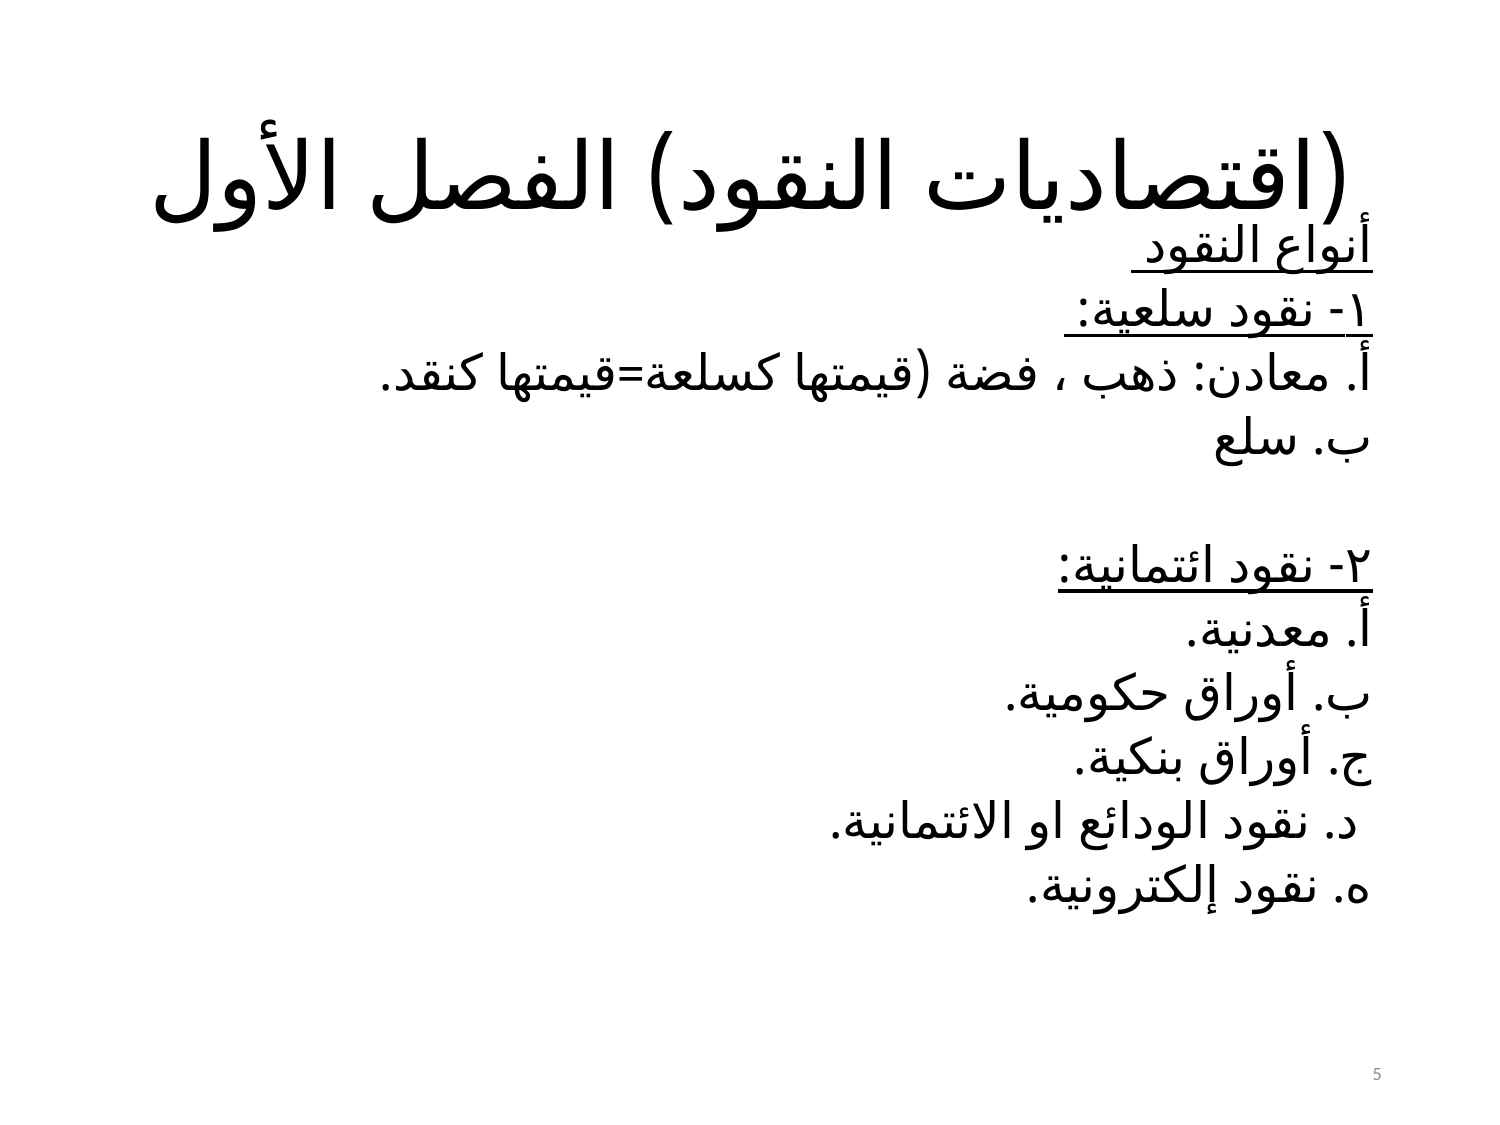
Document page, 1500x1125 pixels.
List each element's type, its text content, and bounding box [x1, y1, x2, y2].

title (اقتصاديات النقود) الفصل الأول [112, 34, 1388, 212]
slide_number 5 [1059, 1042, 1397, 1103]
subtitle أنواع النقود ١- نقود سلعية: أ. معادن: ذهب ، فضة (قيمتها كسلعة=قيمتها كنقد. ب. سلع ٢- نقود ائتمانية: أ. معدنية. ب. أوراق حكومية. ج. أوراق بنكية. د. نقود الودائع او الائتمانية. ه. نقود إلكترونية. [112, 212, 1388, 1018]
